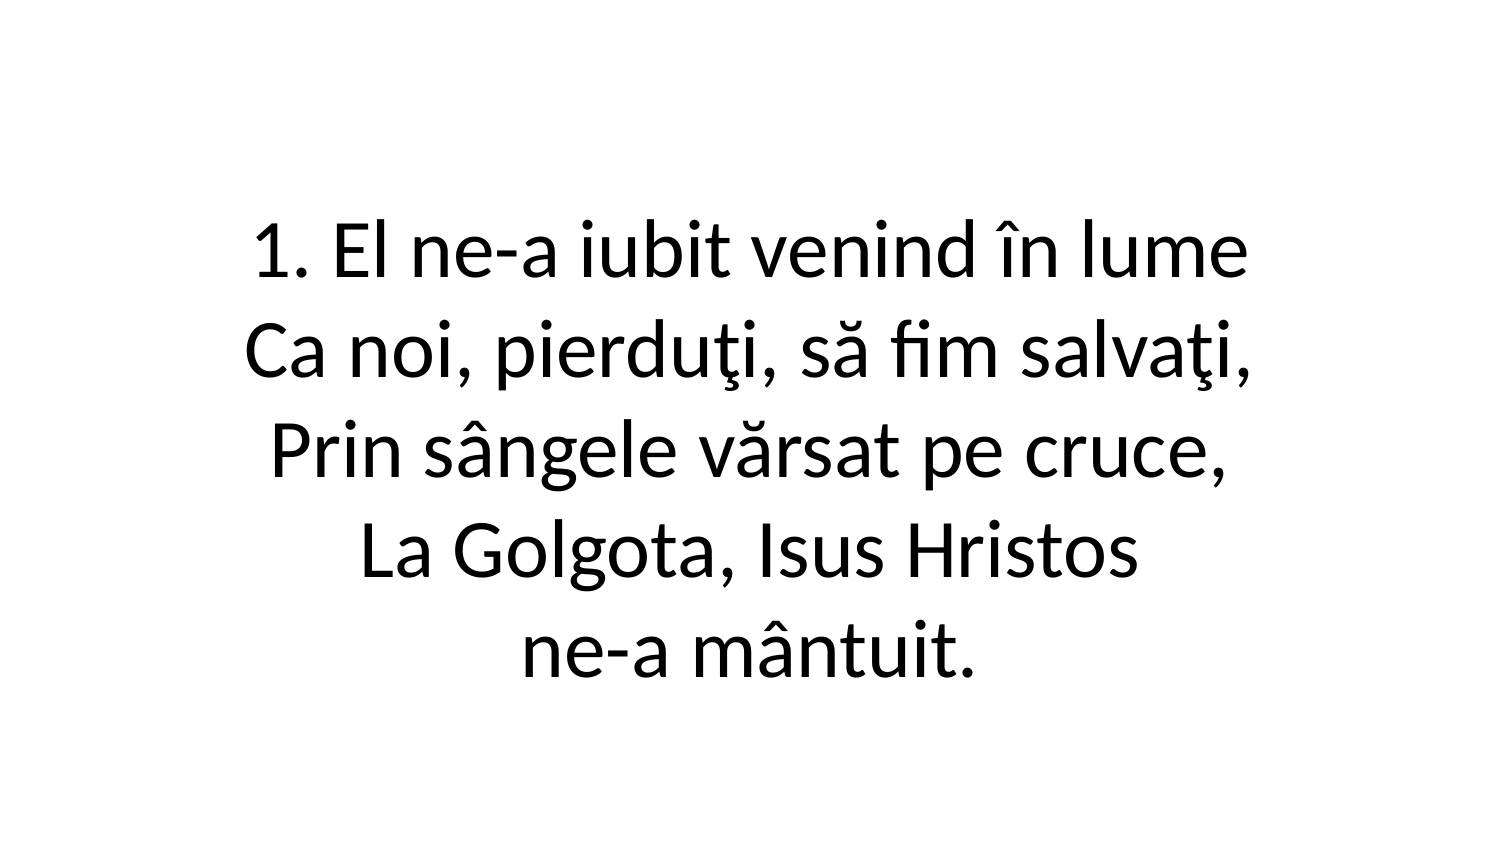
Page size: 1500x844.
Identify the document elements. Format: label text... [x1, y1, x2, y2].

text_box 1. El ne-a iubit venind în lume Ca noi, pierduţi, să fim salvaţi, Prin sângele vărsat pe cruce, La Golgota, Isus Hristos ne-a mântuit. [229, 142, 1271, 702]
